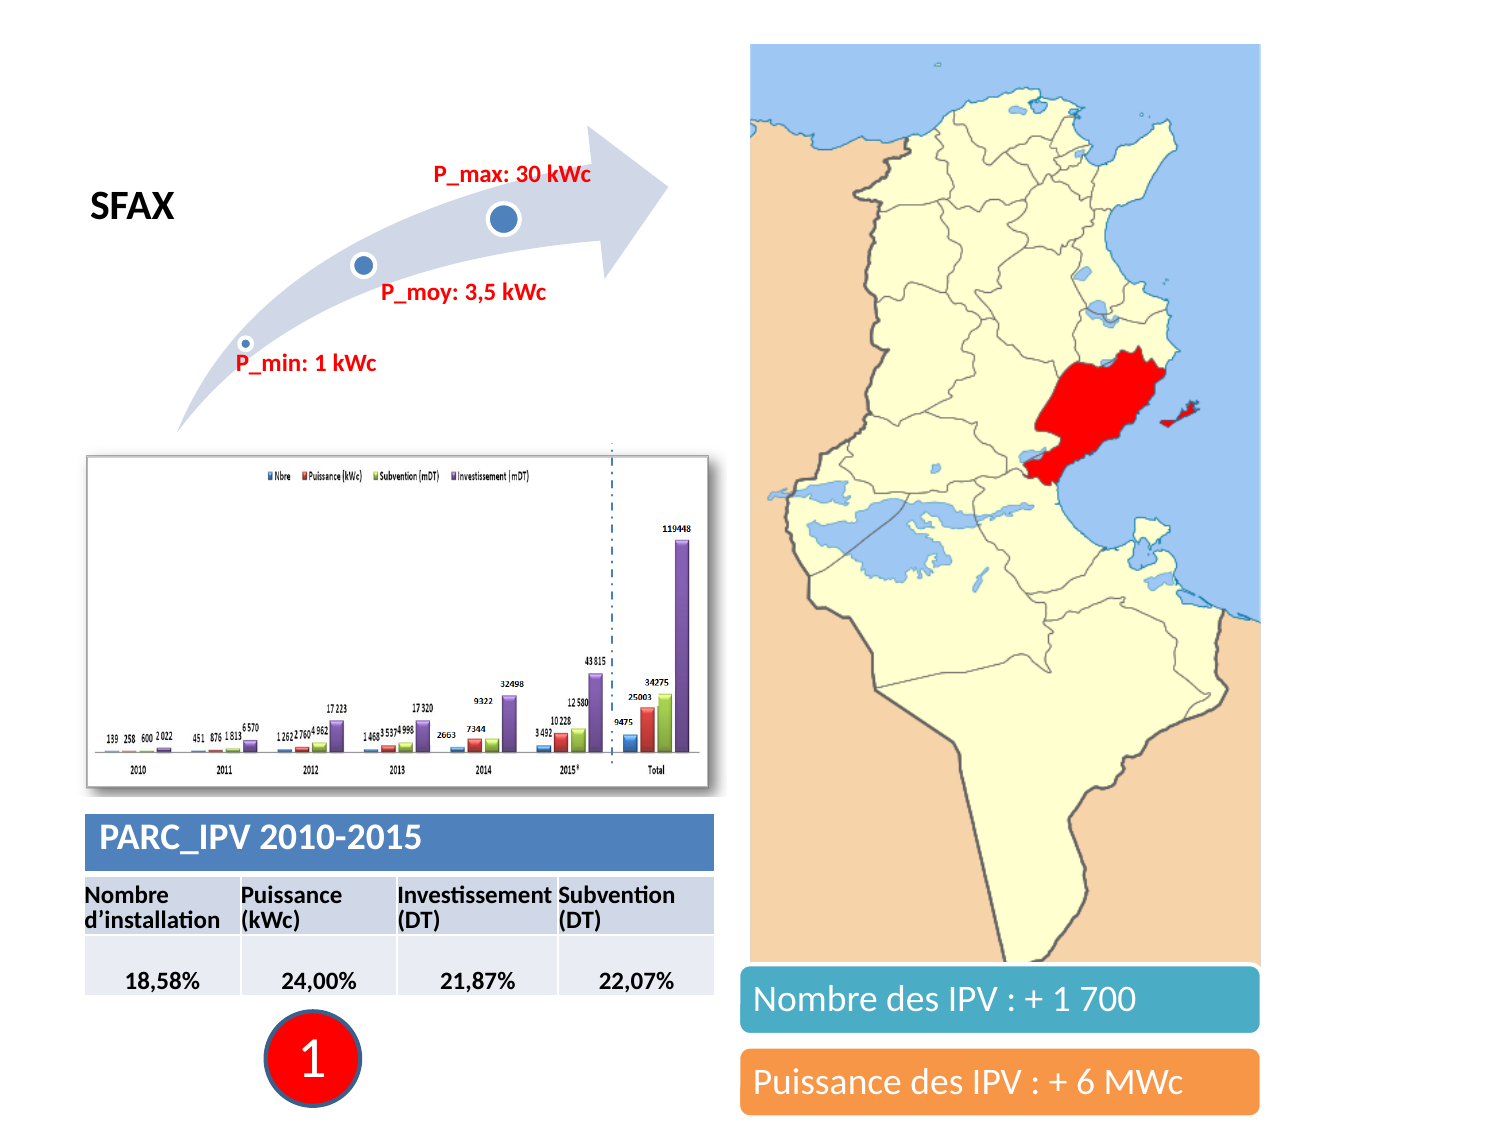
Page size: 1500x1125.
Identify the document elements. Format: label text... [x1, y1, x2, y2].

table_header PARC_IPV 2010-2015 [85, 814, 714, 871]
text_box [265, 1011, 361, 1107]
table_cell 24,00% [242, 936, 396, 995]
table_cell Puissance (kWc) [242, 877, 396, 934]
table_cell 18,58% [85, 936, 240, 995]
picture [76, 443, 727, 798]
table_cell Subvention (DT) [559, 877, 714, 934]
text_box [182, 125, 703, 433]
title SFAX [74, 44, 569, 236]
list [750, 44, 1262, 960]
table_cell 22,07% [559, 936, 714, 995]
table_cell Nombre d’installation [85, 877, 240, 934]
table_cell Investissement (DT) [398, 877, 557, 934]
table_cell 21,87% [398, 936, 557, 995]
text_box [737, 960, 1263, 1118]
